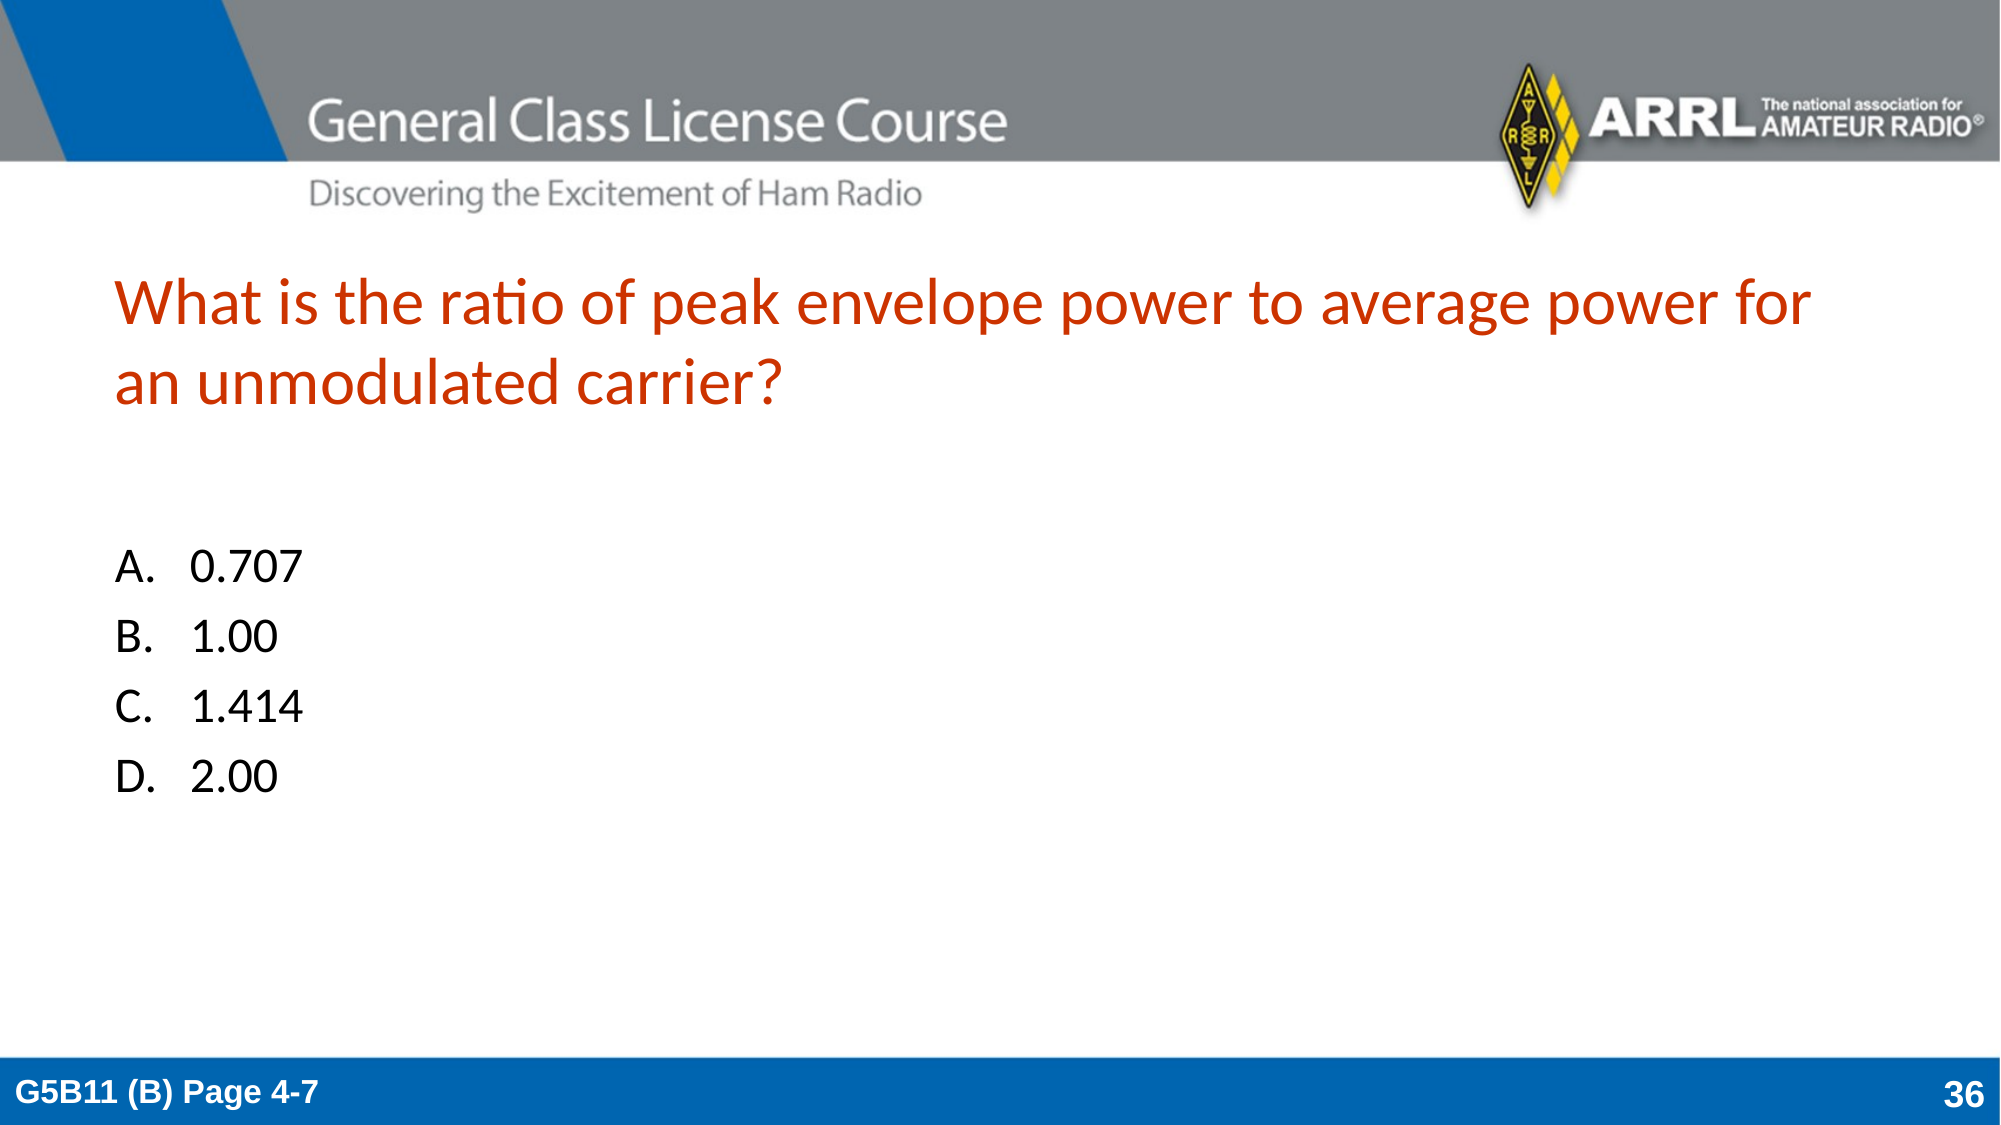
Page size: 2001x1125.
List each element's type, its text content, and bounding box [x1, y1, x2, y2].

text_box 36 [1875, 1062, 2000, 1123]
picture [0, 0, 2001, 1125]
text_box G5B11 (B) Page 4-7 [0, 1062, 1313, 1118]
list 0.707 1.00 1.414 2.00 [99, 525, 1900, 1005]
title What is the ratio of peak envelope power to average power for an unmodulated carrier? [99, 249, 1900, 388]
